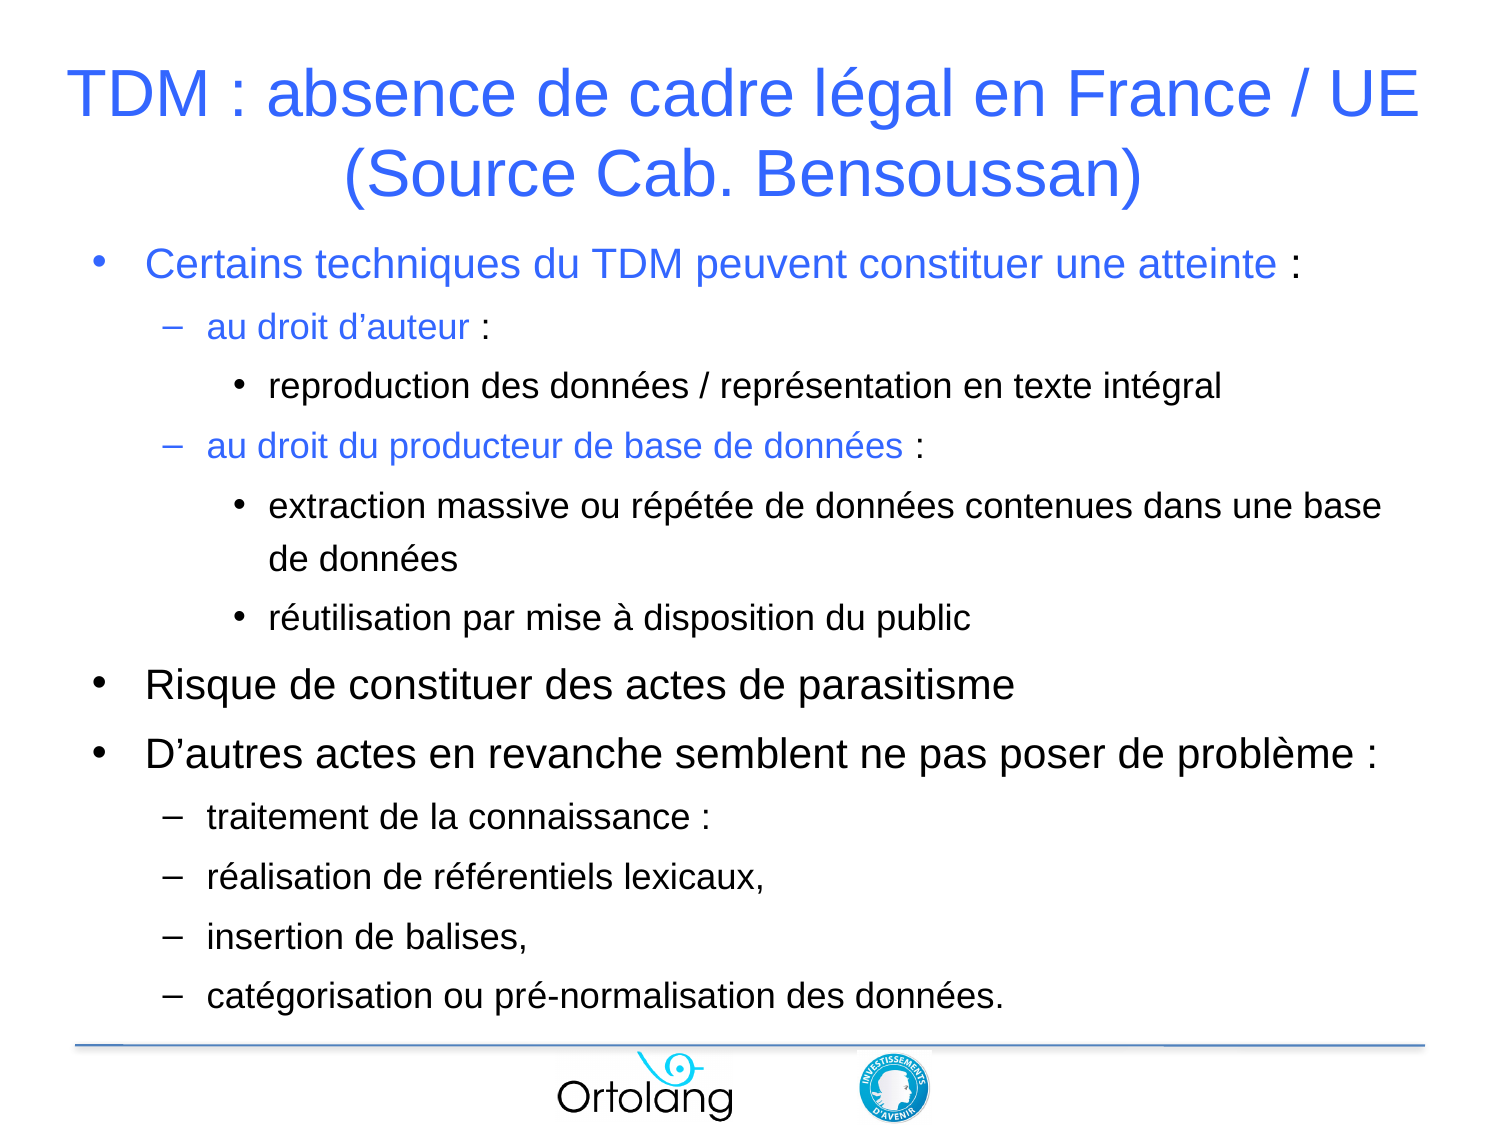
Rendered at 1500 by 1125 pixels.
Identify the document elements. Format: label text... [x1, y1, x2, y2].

picture [555, 1069, 733, 1122]
picture [893, 1113, 905, 1119]
picture [871, 1071, 911, 1111]
title TDM : absence de cadre légal en France / UE (Source Cab. Bensoussan) [17, 42, 1471, 112]
picture [857, 1069, 932, 1125]
list Certains techniques du TDM peuvent constituer une atteinte : au droit d’auteur : reproduction des données / représentation en texte intégral au droit du producteur de base de données : extraction massive ou répétée de données contenues dans une base de données réutilisation par mise à disposition du public Risque de constituer des actes de parasitisme D’autres actes en revanche semblent ne pas poser de problème : traitement de la connaissance : réalisation de référentiels lexicaux, insertion de balises, catégorisation ou pré-normalisation des données. [76, 218, 1427, 1069]
